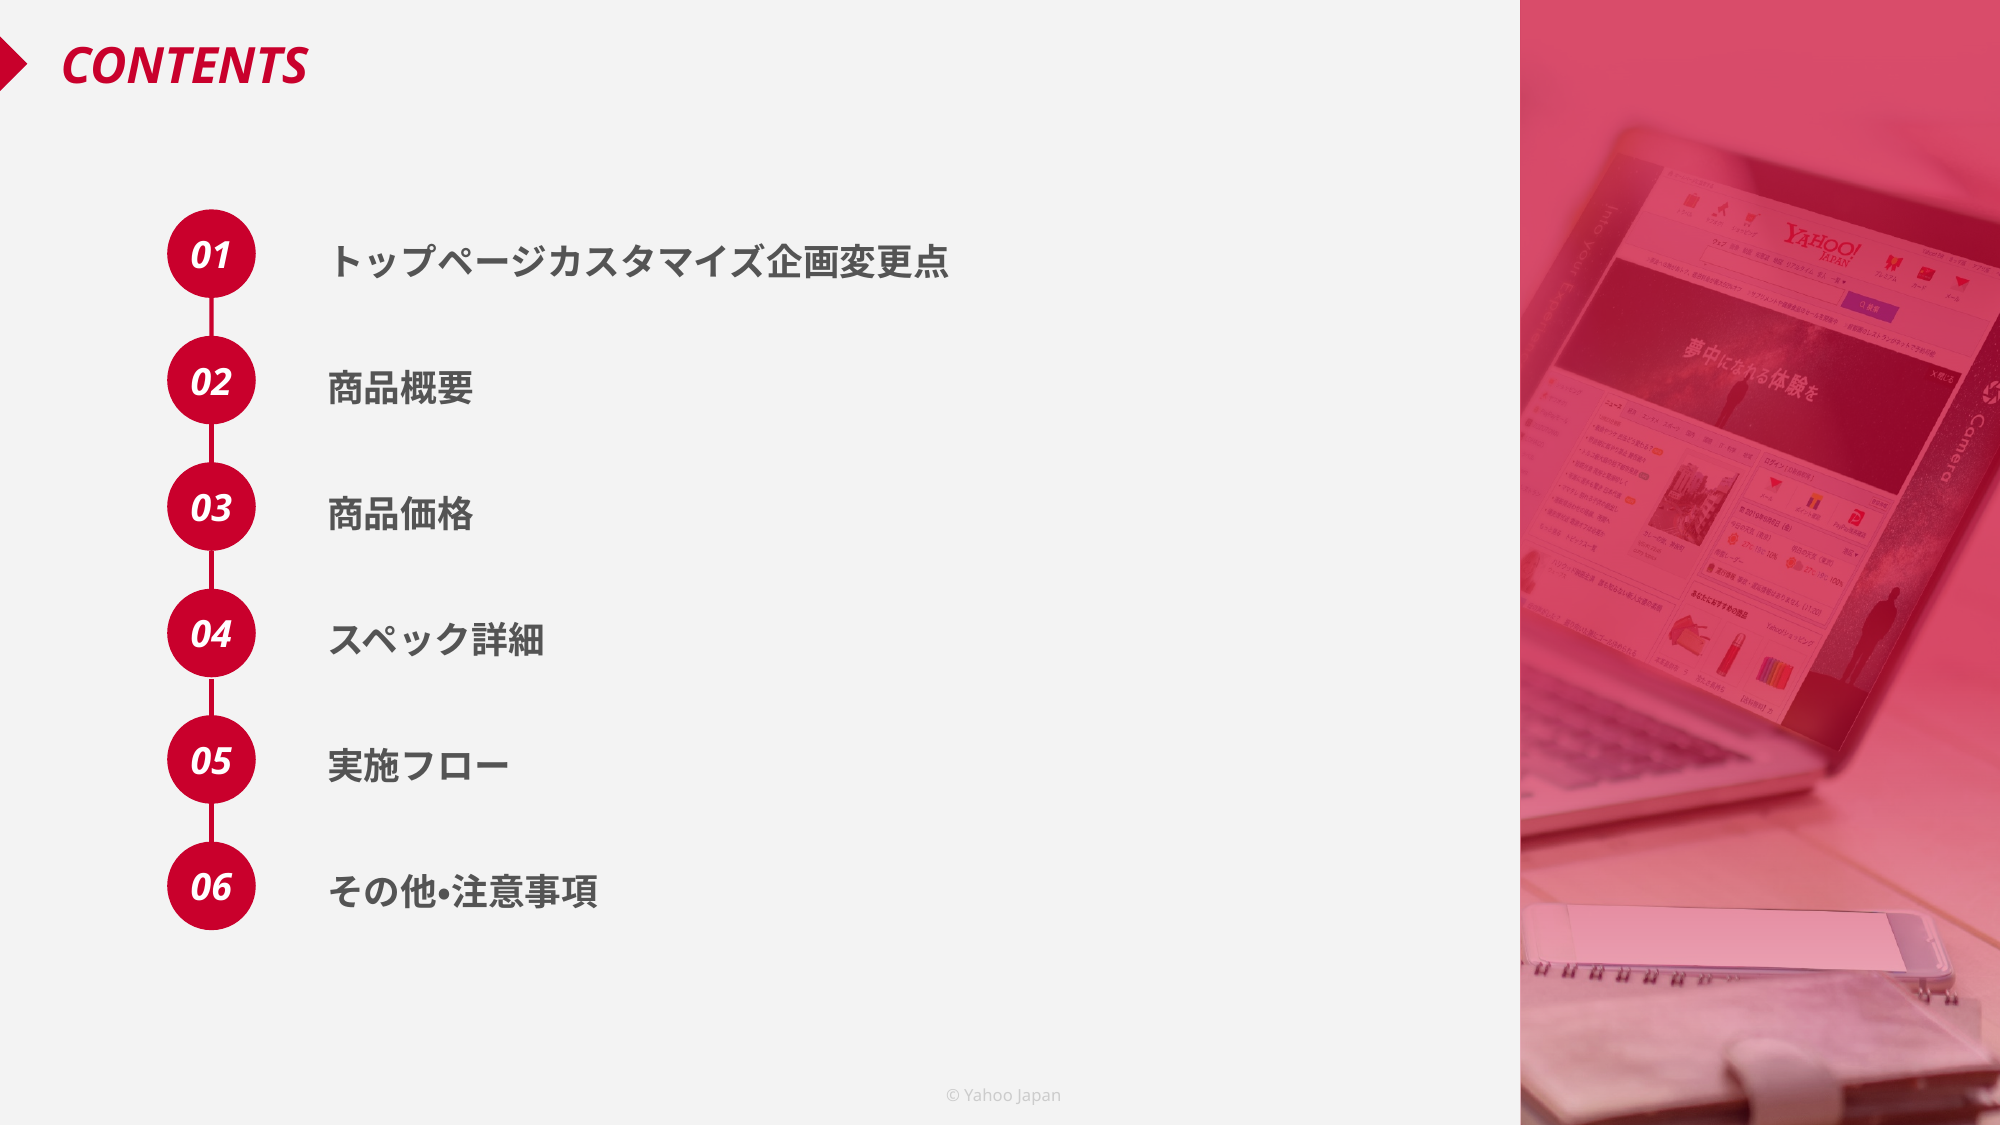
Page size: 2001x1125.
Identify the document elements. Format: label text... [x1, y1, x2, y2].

list 商品概要 [312, 356, 1201, 416]
list 実施フロー [312, 735, 1201, 794]
list その他・注意事項 [312, 860, 1201, 920]
list トップページカスタマイズ企画変更点 [312, 230, 1367, 290]
list 商品価格 [312, 482, 1201, 542]
list スペック詳細 [312, 608, 1201, 668]
